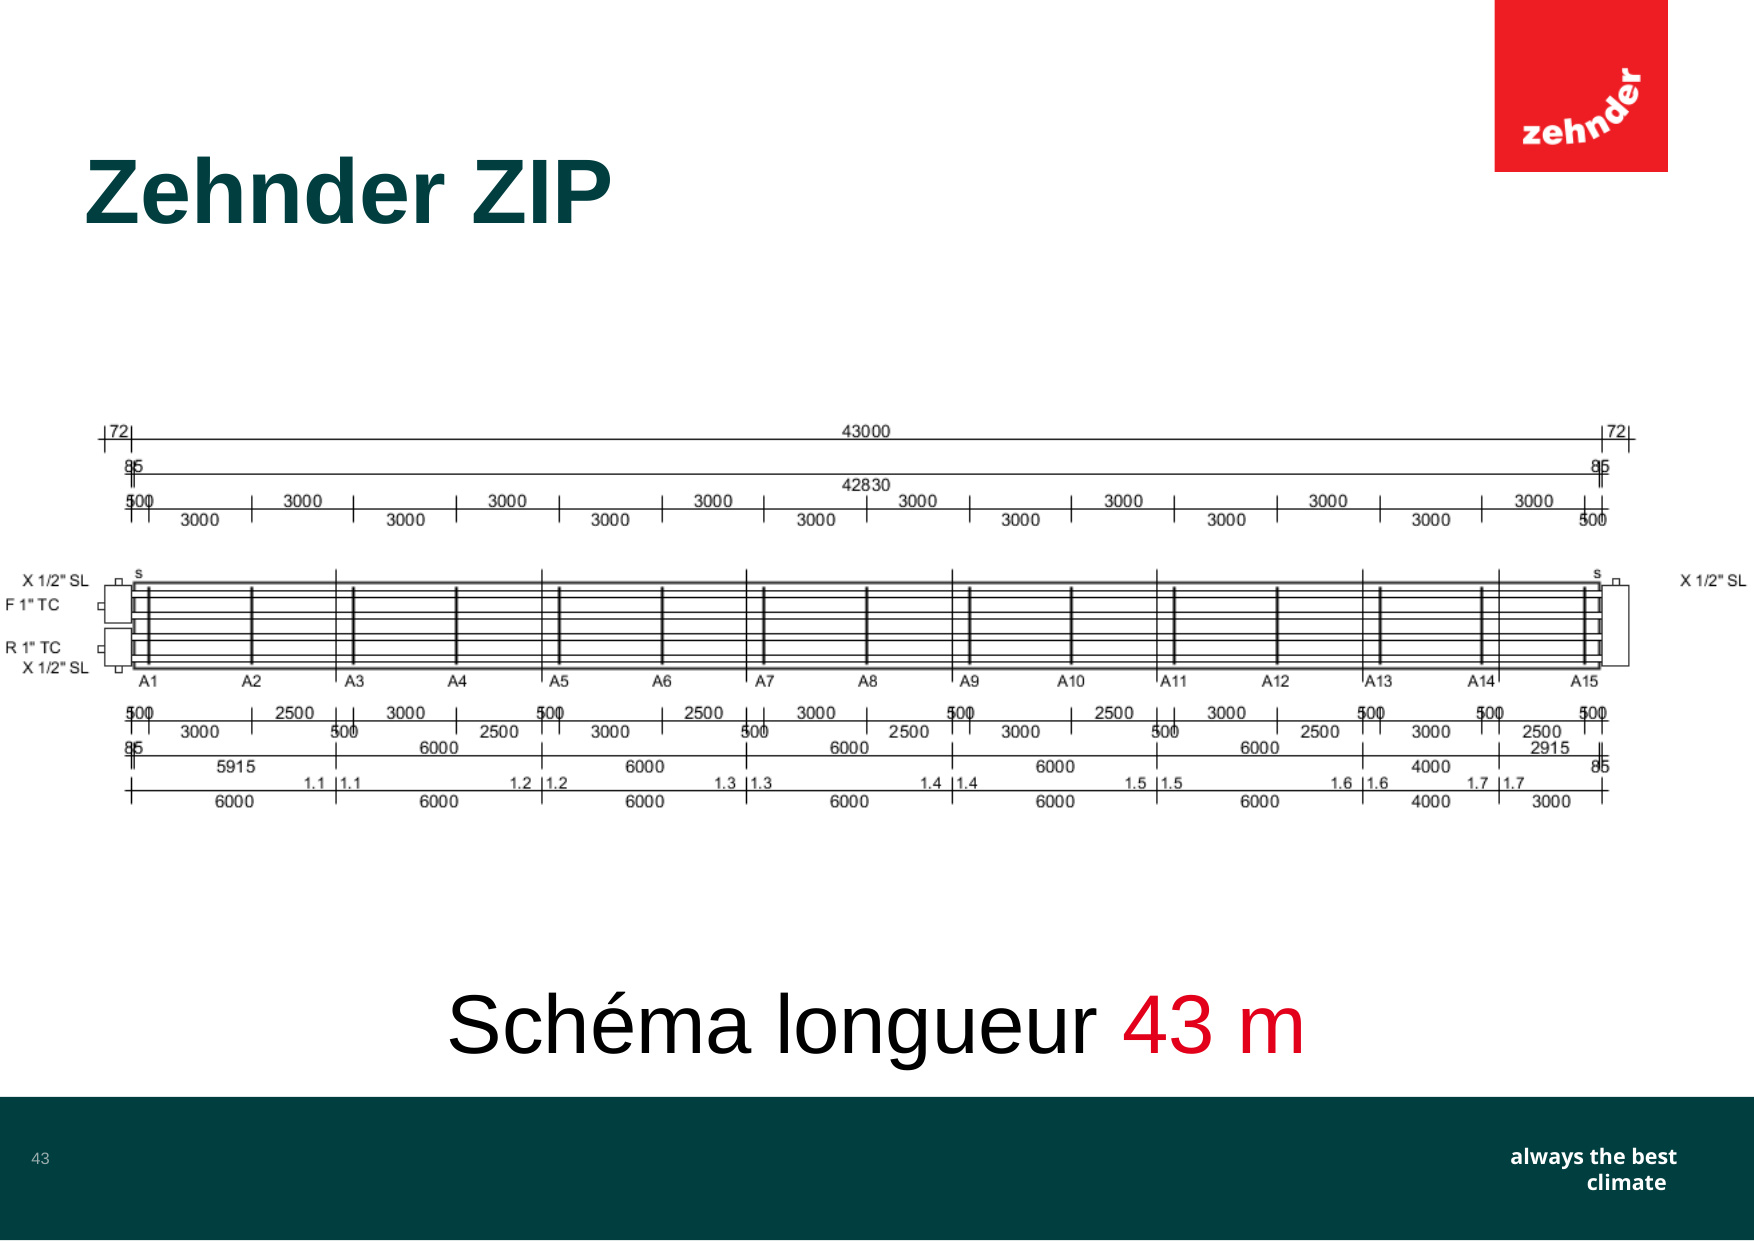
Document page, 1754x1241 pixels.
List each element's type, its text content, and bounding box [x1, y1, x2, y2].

title Zehnder ZIP [70, 136, 1583, 207]
picture [0, 416, 1754, 825]
text_box Schéma longueur 43 m [431, 962, 1323, 1078]
